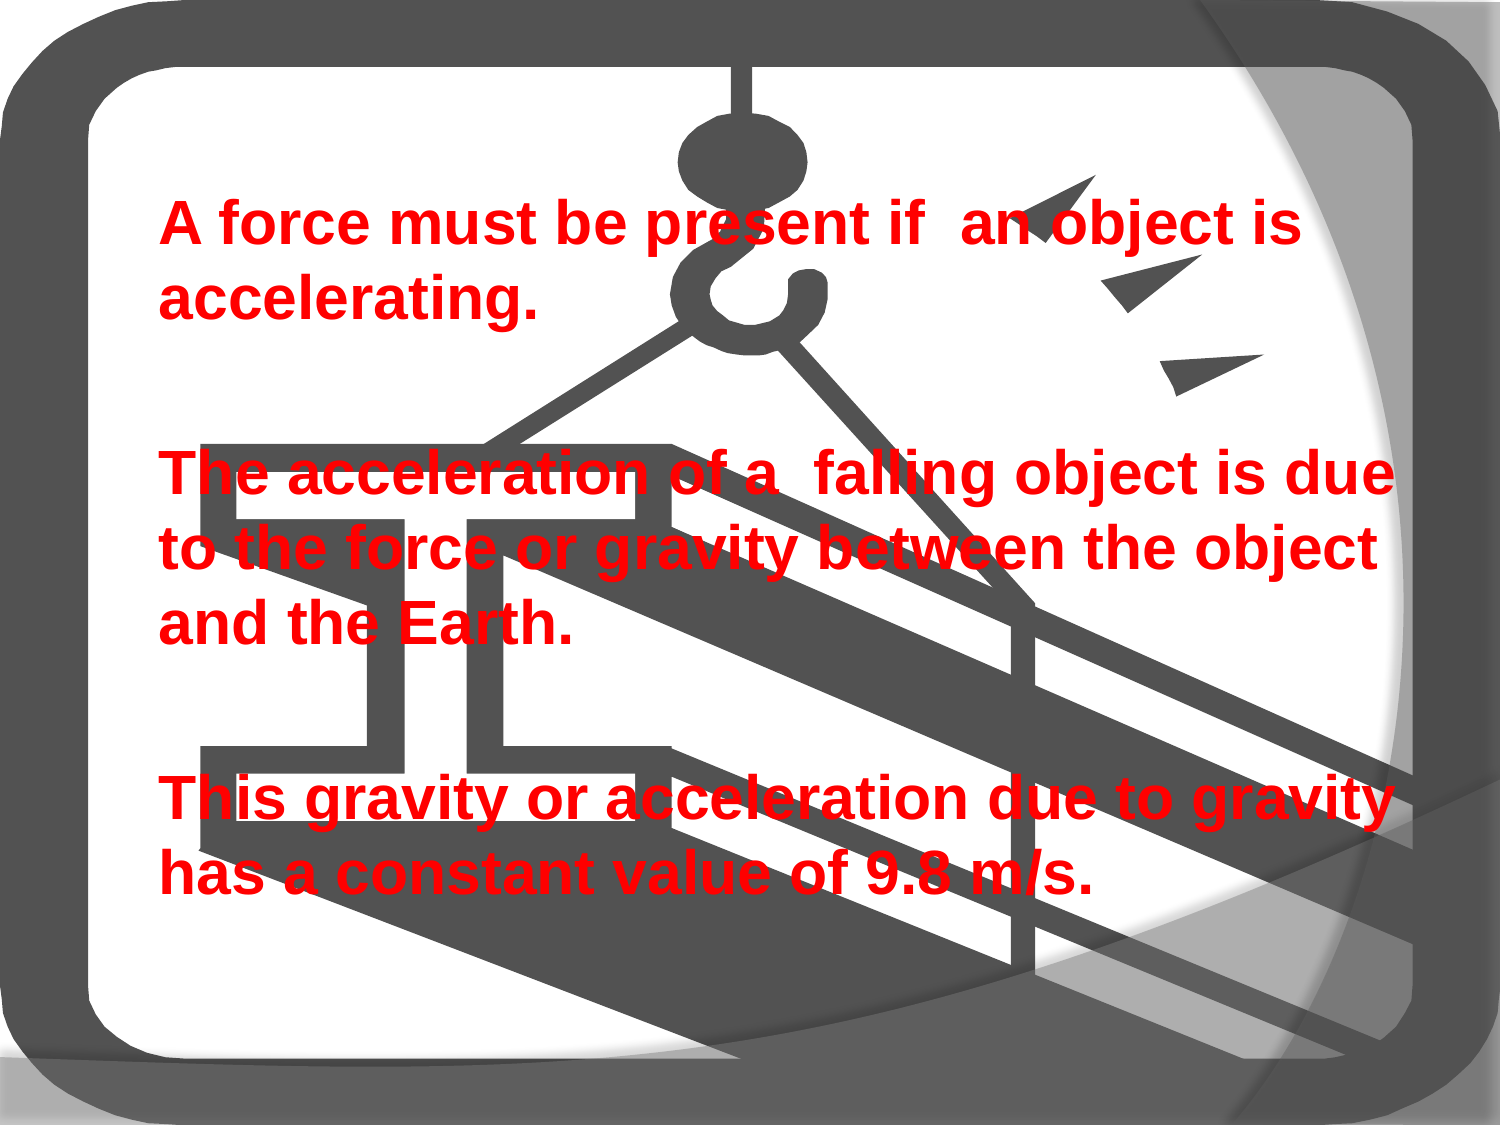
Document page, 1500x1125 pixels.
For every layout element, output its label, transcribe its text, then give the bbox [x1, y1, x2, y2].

list A force must be present if an object is accelerating. The acceleration of a falling object is due to the force or gravity between the object and the Earth. This gravity or acceleration due to gravity has a constant value of 9.8 m/s. [75, 174, 1413, 1005]
